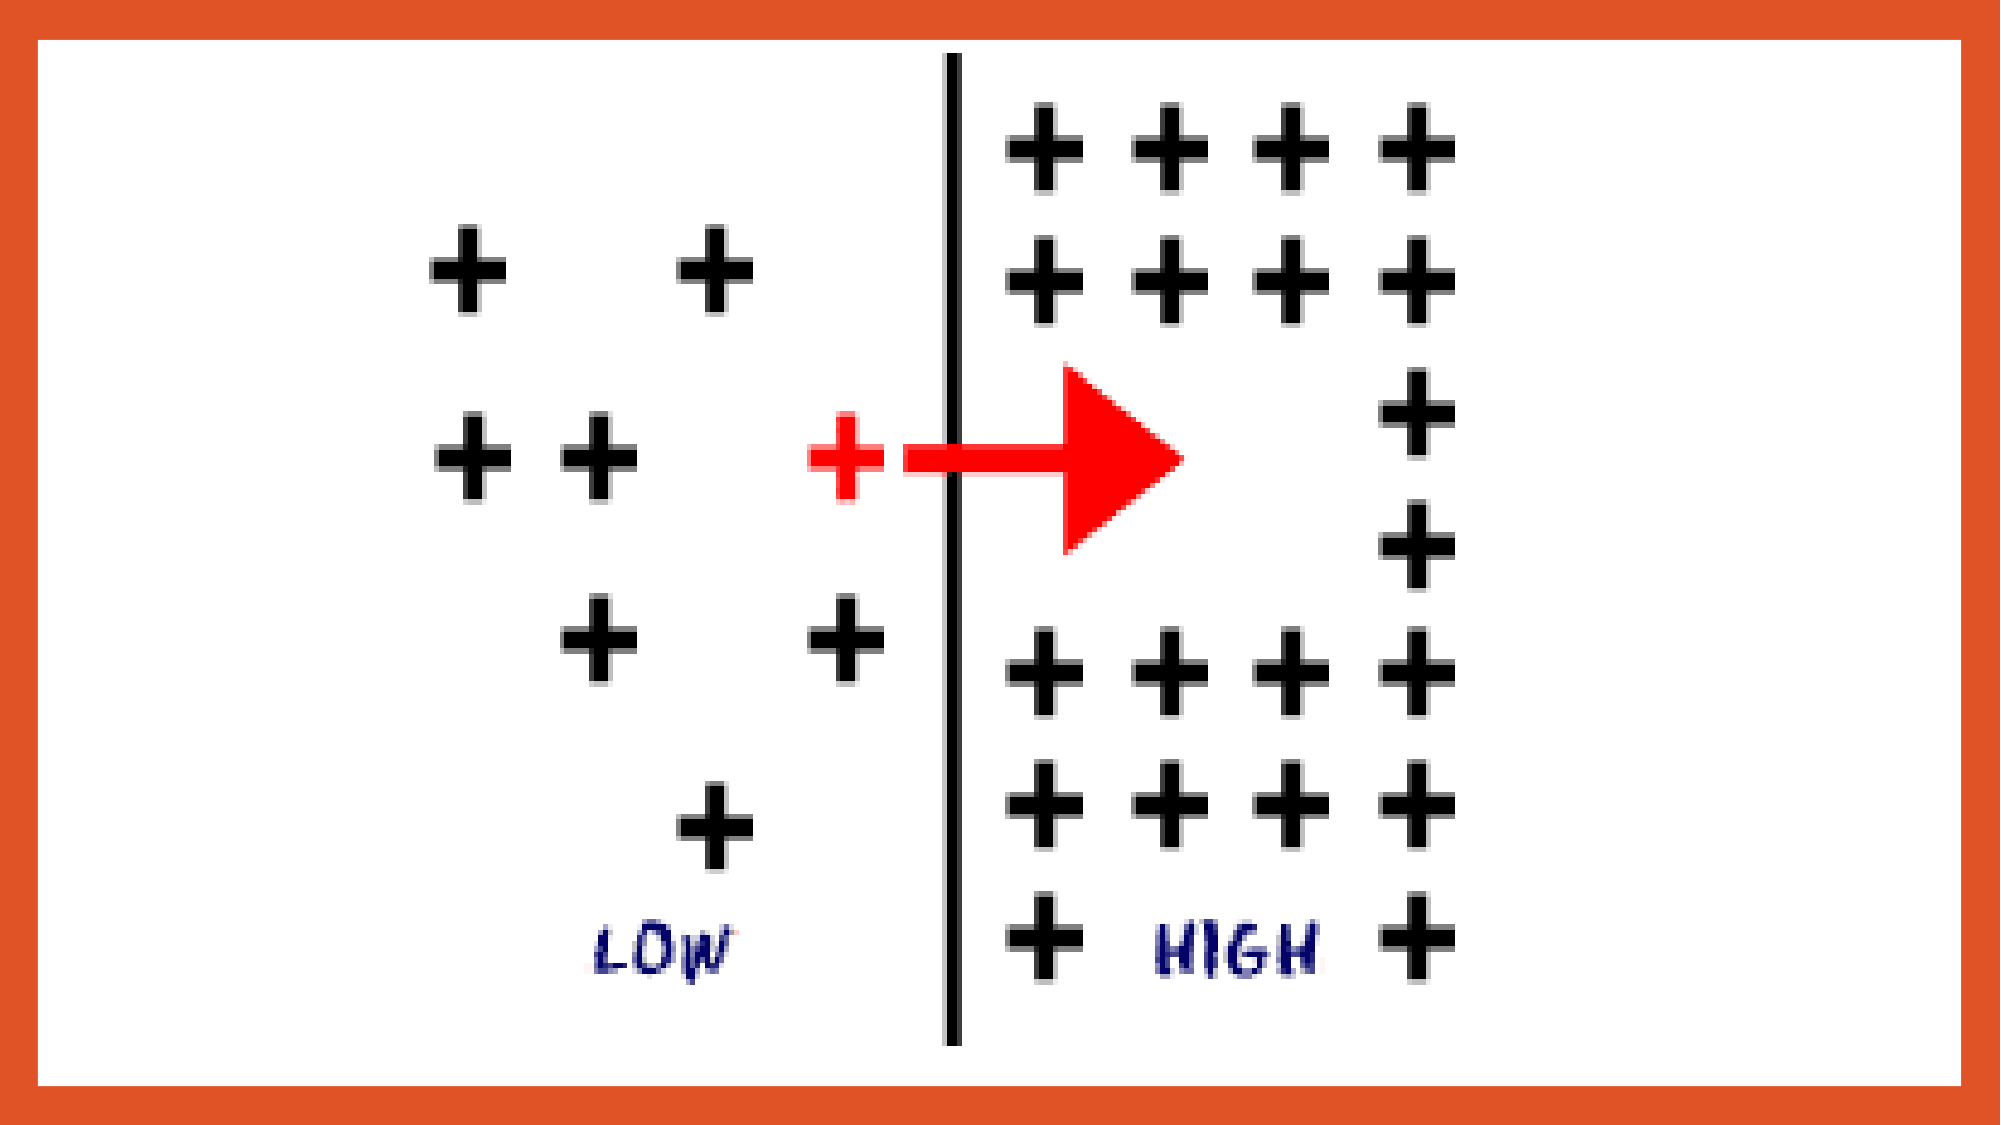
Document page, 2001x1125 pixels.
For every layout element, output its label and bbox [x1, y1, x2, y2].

picture [381, 53, 1543, 1046]
